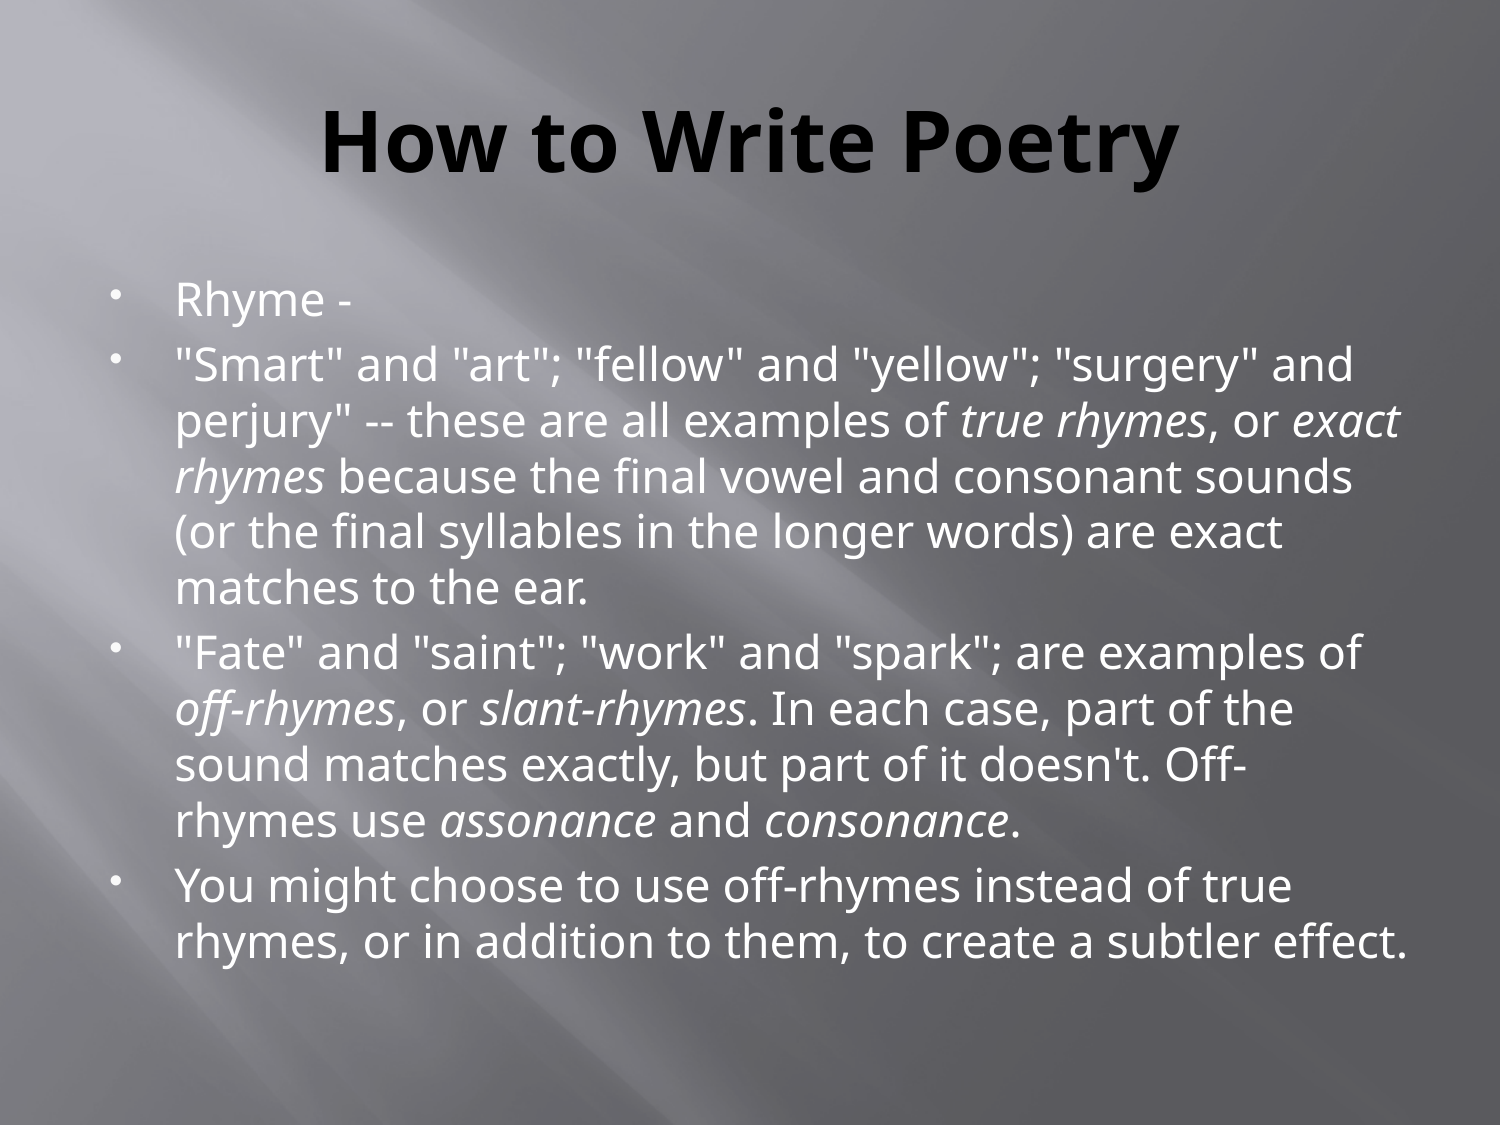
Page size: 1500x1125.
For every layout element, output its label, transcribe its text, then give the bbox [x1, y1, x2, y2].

list Rhyme - "Smart" and "art"; "fellow" and "yellow"; "surgery" and perjury" -- these are all examples of true rhymes, or exact rhymes because the final vowel and consonant sounds (or the final syllables in the longer words) are exact matches to the ear. "Fate" and "saint"; "work" and "spark"; are examples of off-rhymes, or slant-rhymes. In each case, part of the sound matches exactly, but part of it doesn't. Off-rhymes use assonance and consonance. You might choose to use off-rhymes instead of true rhymes, or in addition to them, to create a subtler effect. [75, 262, 1425, 1035]
title How to Write Poetry [75, 45, 1425, 233]
